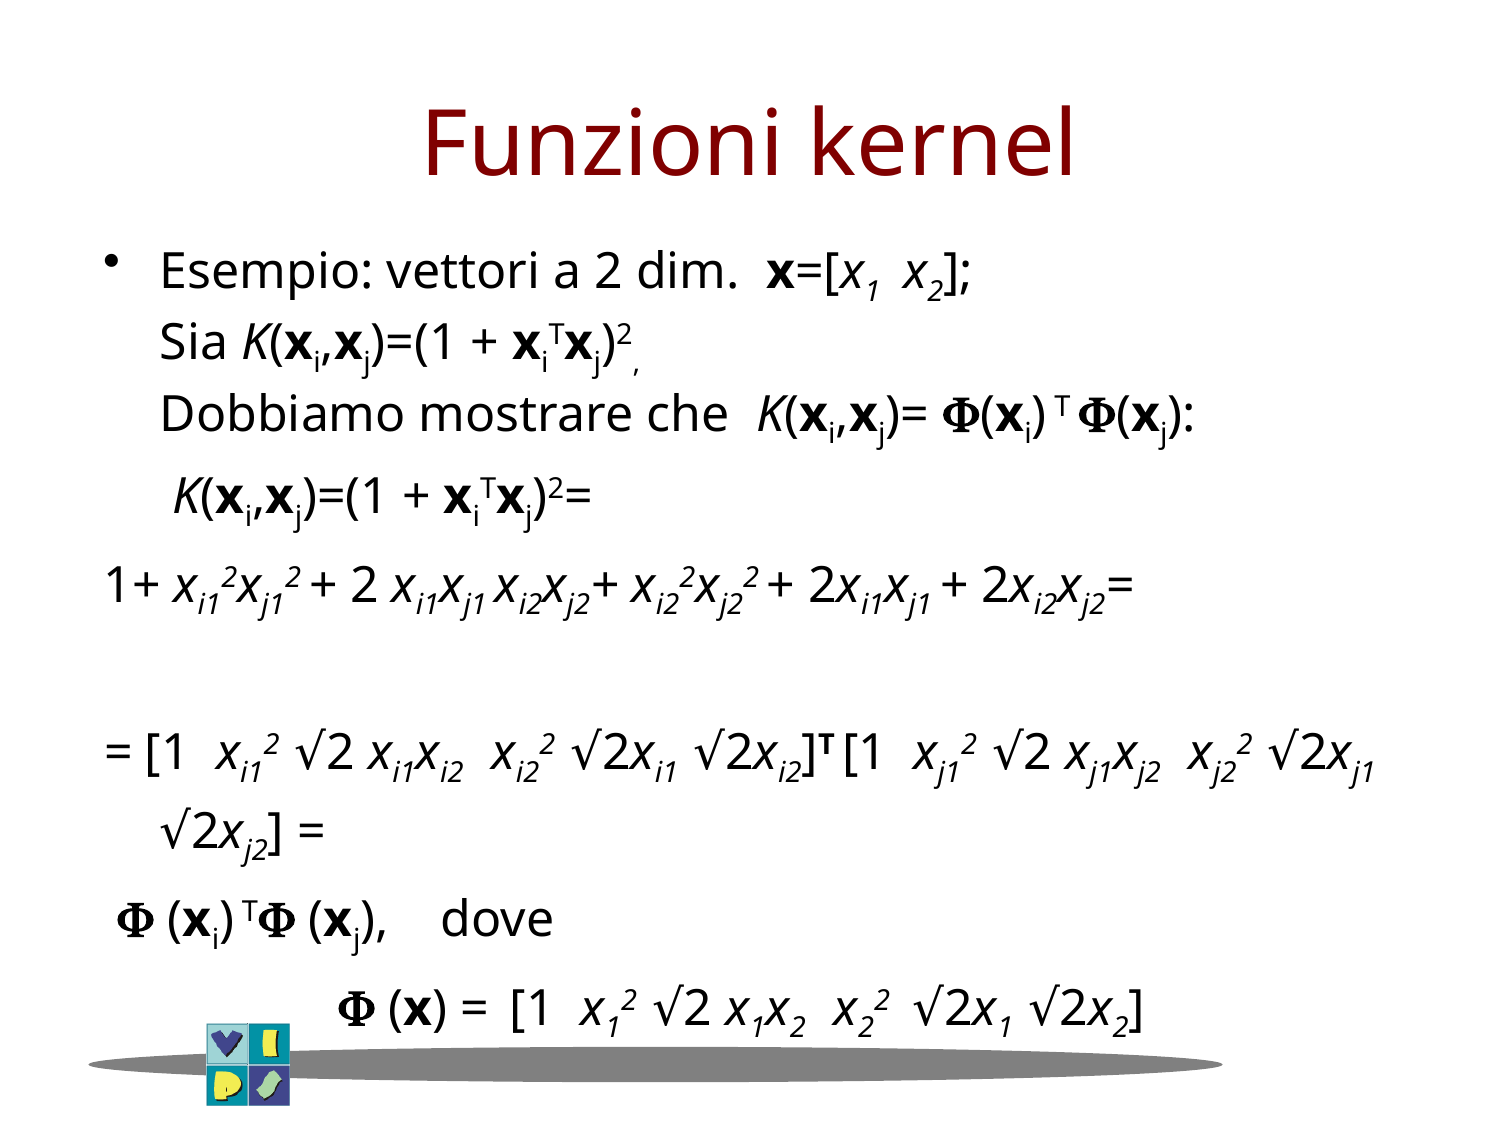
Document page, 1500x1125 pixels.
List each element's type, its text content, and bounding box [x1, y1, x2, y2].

list Esempio: vettori a 2 dim. x=[x1 x2]; Sia K(xi,xj)=(1 + xiTxj)2, Dobbiamo mostrare che K(xi,xj)= (xi) T (xj): K(xi,xj)=(1 + xiTxj)2= 1+ xi12xj12 + 2 xi1xj1 xi2xj2+ xi22xj22 + 2xi1xj1 + 2xi2xj2= = [1 xi12 √2 xi1xi2 xi22 √2xi1 √2xi2]T [1 xj12 √2 xj1xj2 xj22 √2xj1 √2xj2] =  (xi) T (xj), dove  (x) = [1 x12 √2 x1x2 x22 √2x1 √2x2] [88, 231, 1439, 975]
title Funzioni kernel [75, 45, 1425, 233]
picture [206, 1023, 290, 1106]
